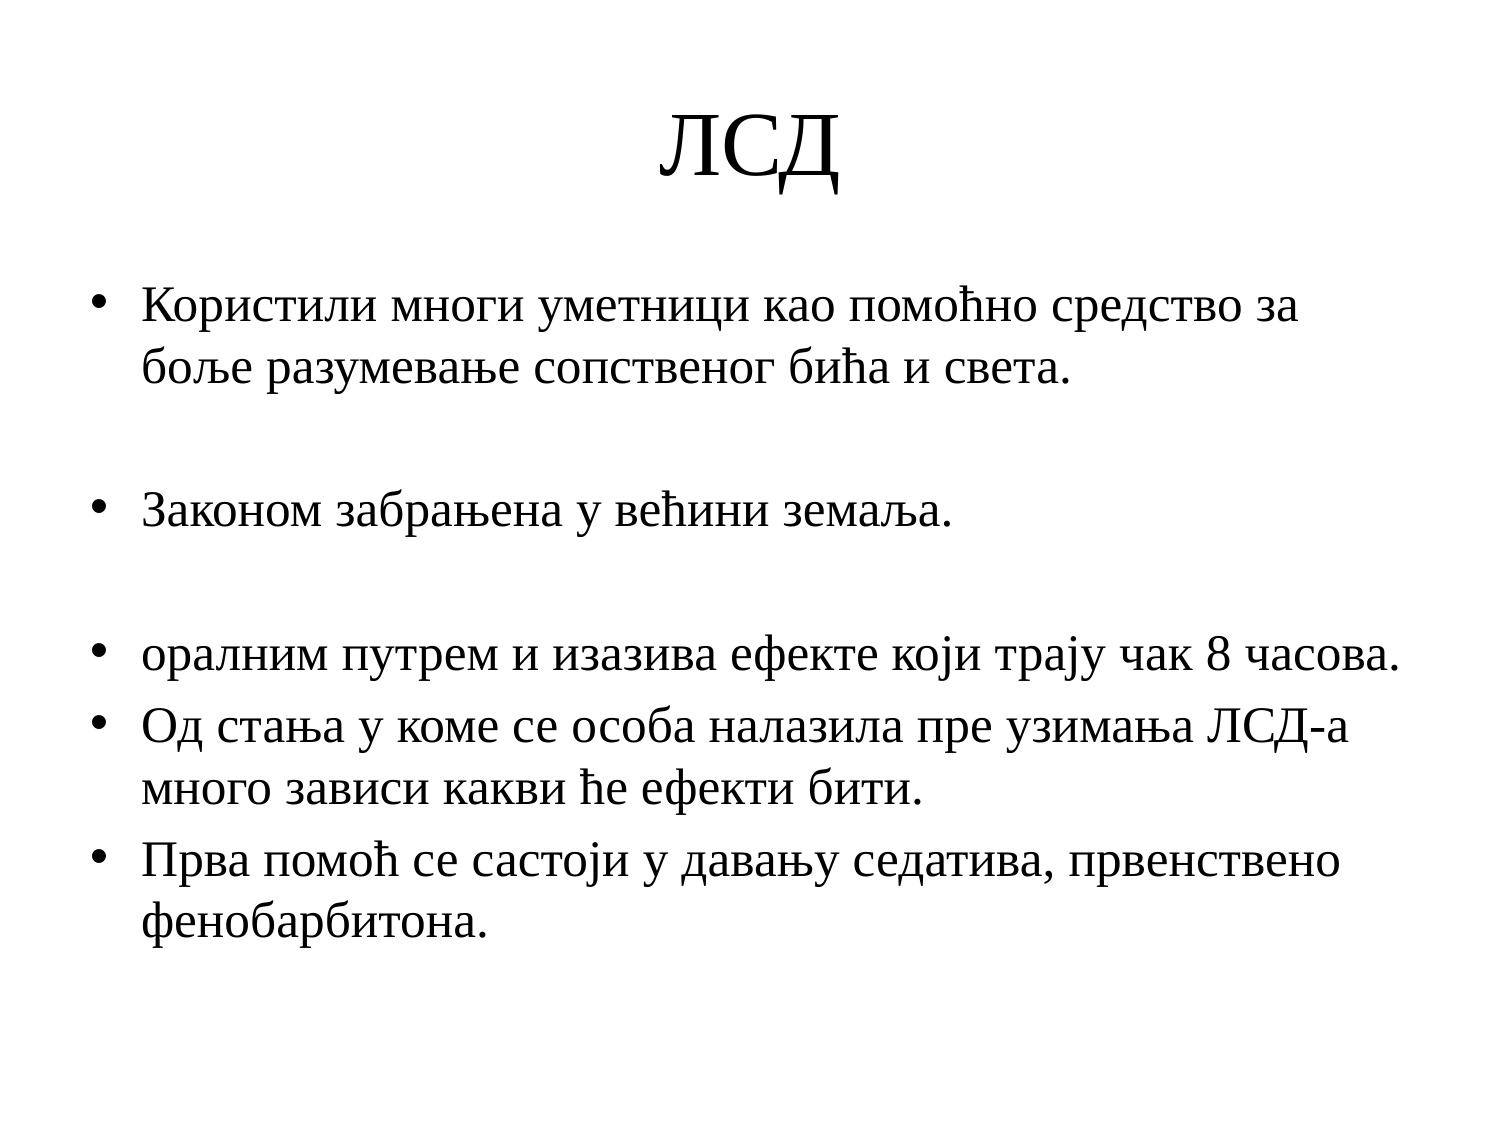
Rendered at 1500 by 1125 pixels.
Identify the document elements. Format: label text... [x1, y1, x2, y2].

list Користили многи уметници као помоћно средство за боље разумевање сопственог бића и света. Законом забрањена у већини земаља. оралним путрем и изазива ефекте који трају чак 8 часова. Од стања у коме се особа налазила пре узимања ЛСД-а много зависи какви ће ефекти бити. Прва помоћ се састоји у давању седатива, првенствено фенобарбитона. [75, 262, 1425, 1005]
title ЛСД [75, 45, 1425, 233]
